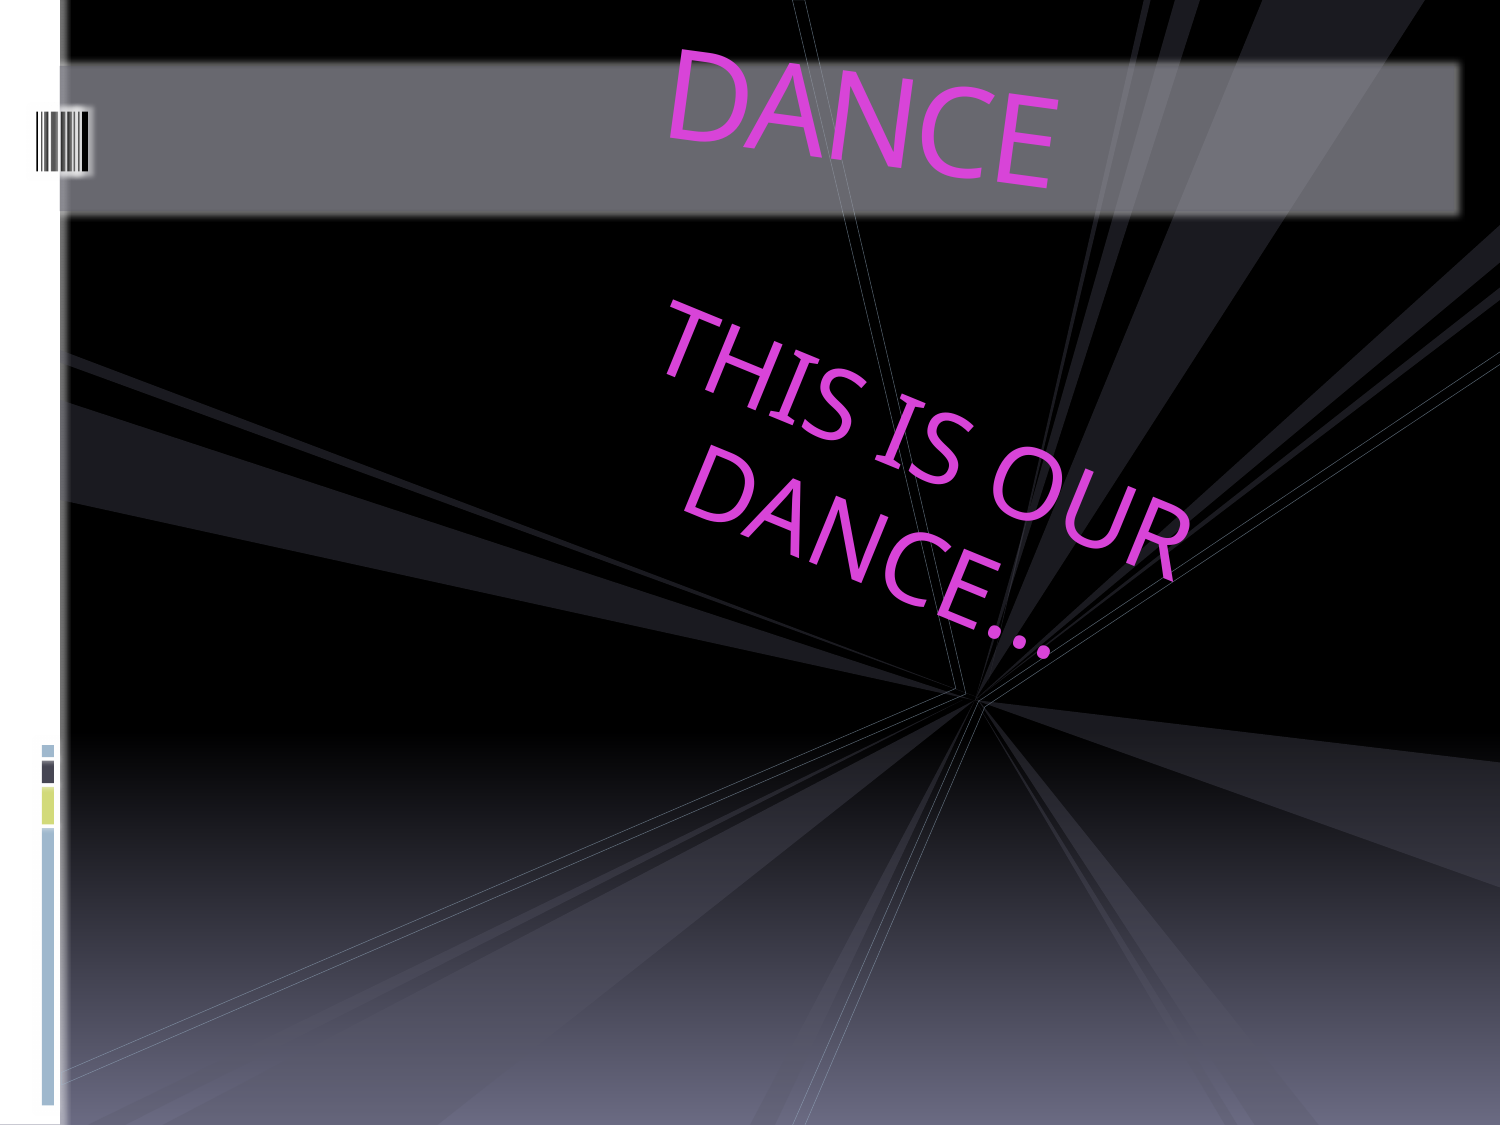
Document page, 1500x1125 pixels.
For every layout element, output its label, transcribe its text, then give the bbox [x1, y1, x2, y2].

list THIS IS OUR DANCE... [230, 178, 1424, 1125]
title DANCE [631, 0, 1128, 286]
